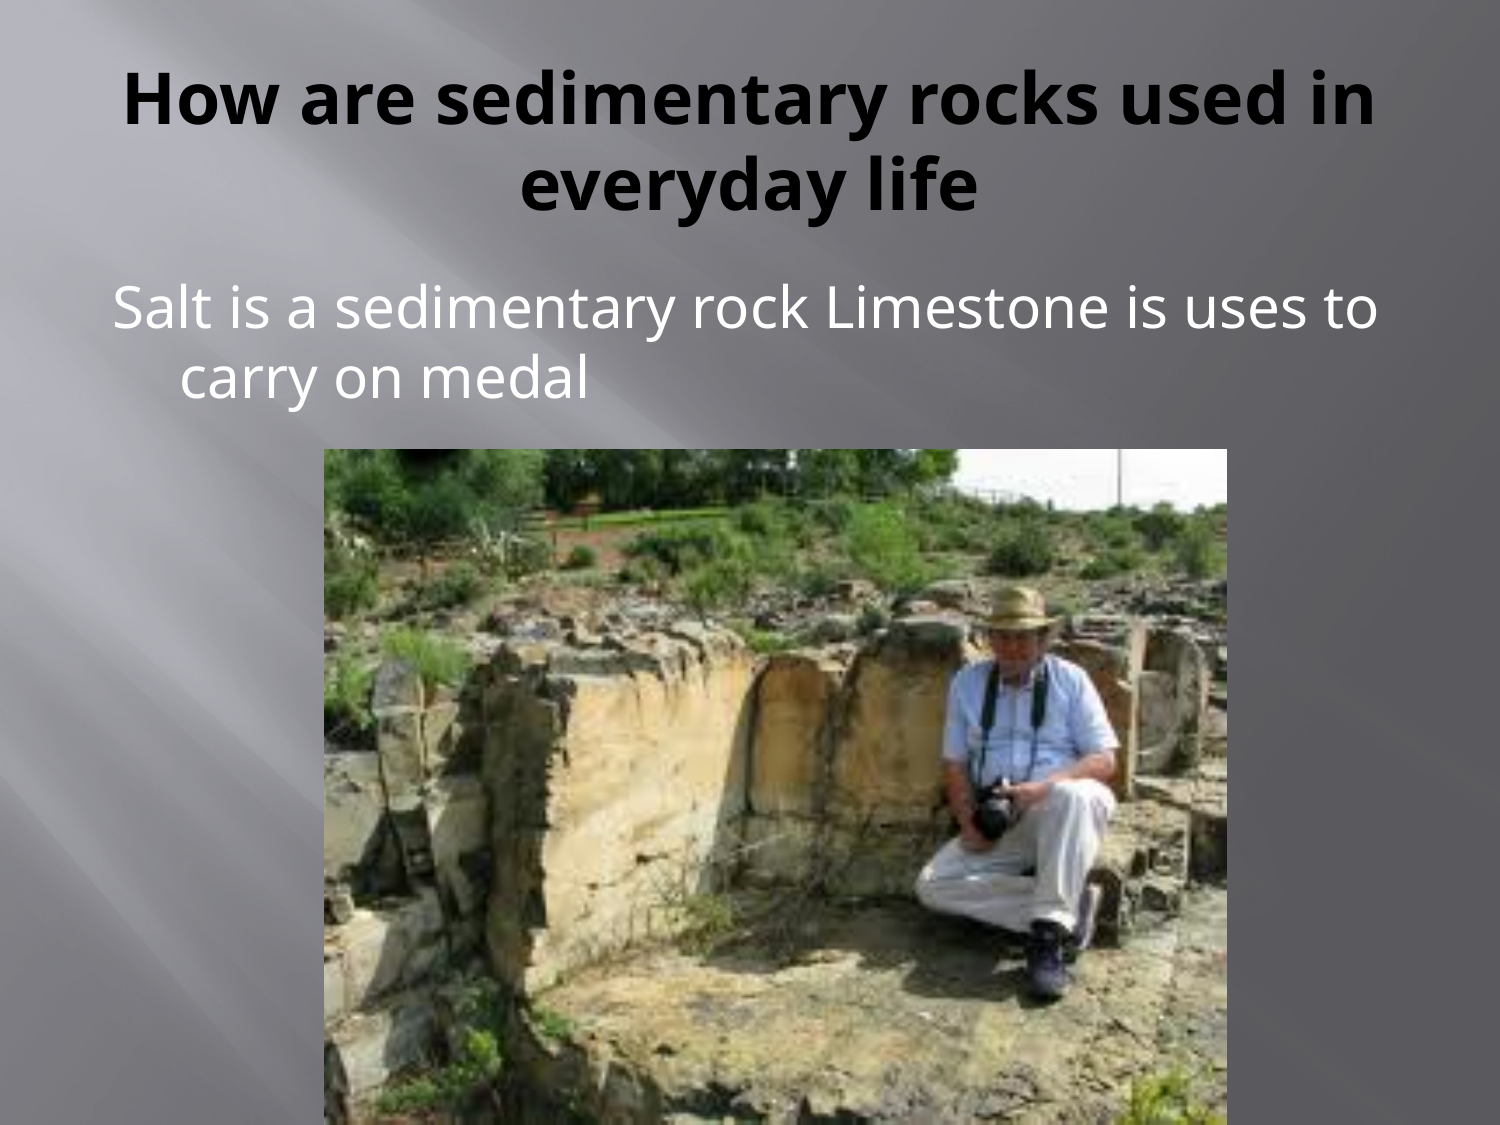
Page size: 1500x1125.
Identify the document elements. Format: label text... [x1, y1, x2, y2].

list Salt is a sedimentary rock Limestone is uses to carry on medal [75, 262, 1425, 1035]
picture [324, 449, 1227, 1125]
title How are sedimentary rocks used in everyday life [75, 45, 1425, 233]
